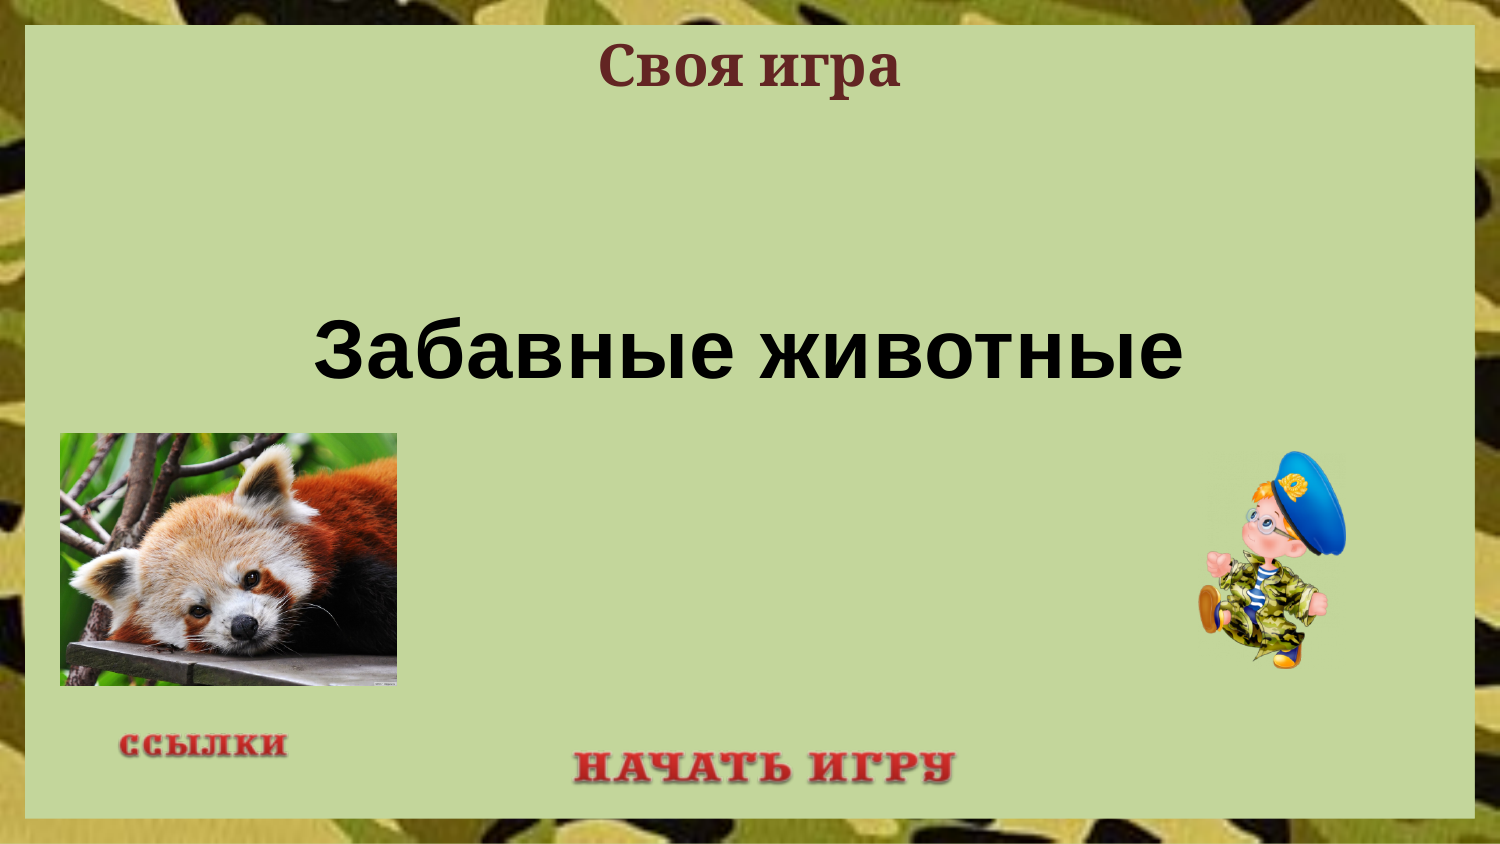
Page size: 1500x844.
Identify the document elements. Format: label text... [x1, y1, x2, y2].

picture [0, 0, 1500, 844]
text_box Своя игра [330, 20, 1170, 106]
text_box Забавные животные [283, 287, 1217, 403]
